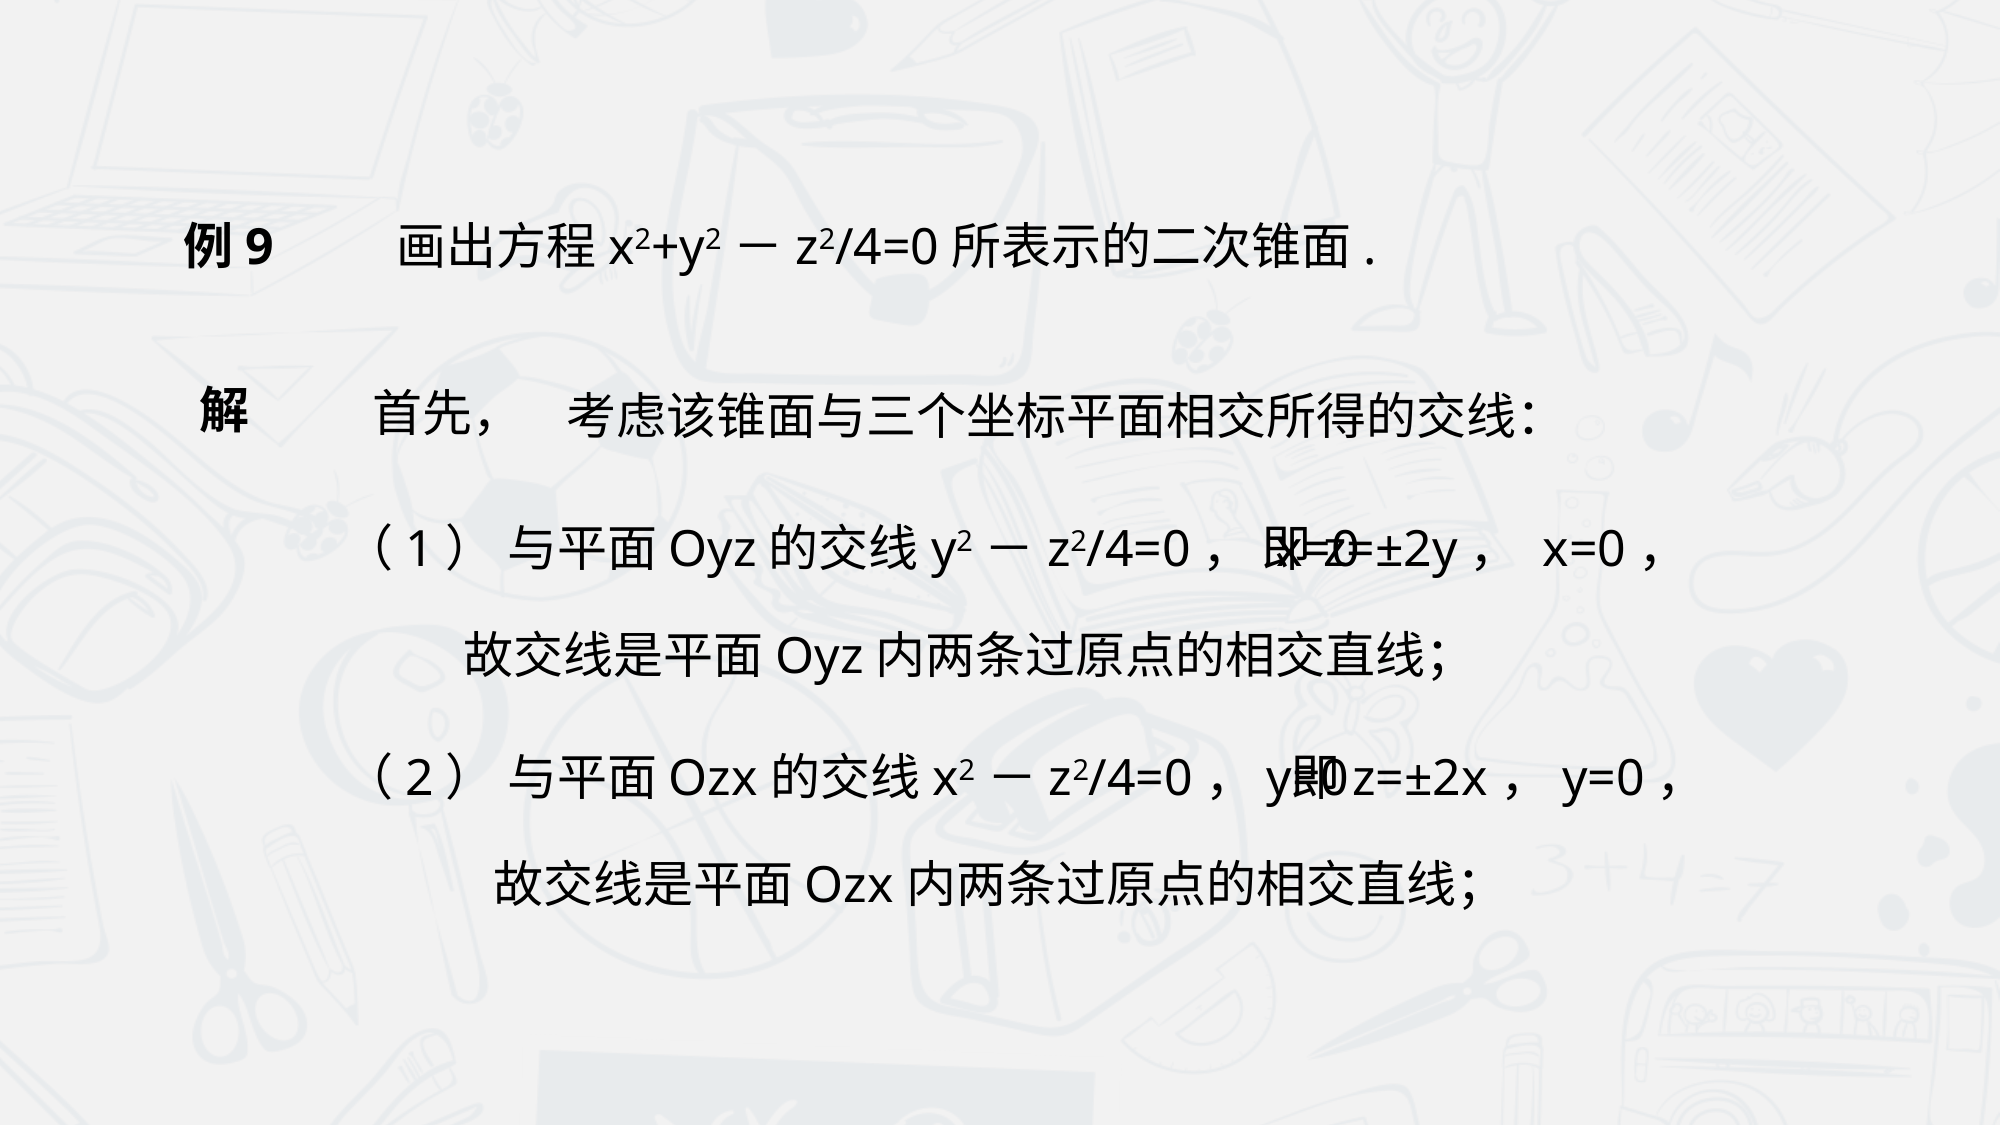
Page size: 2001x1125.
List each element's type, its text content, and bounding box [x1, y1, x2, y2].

text_box 即z=±2y， x=0， [1202, 531, 2000, 585]
text_box （1） 与平面Oyz的交线y2－z2/4=0， x=0 [284, 531, 1202, 585]
text_box 例9 [0, 229, 889, 282]
text_box 首先， [314, 396, 1910, 449]
text_box （2） 与平面Ozx的交线x2－z2/4=0，y=0 [284, 760, 1232, 813]
text_box 即z=±2x，y=0， [1232, 760, 2000, 813]
text_box 考虑该锥面与三个坐标平面相交所得的交线： [507, 399, 2000, 453]
text_box 故交线是平面Ozx内两条过原点的相交直线； [434, 867, 2000, 920]
text_box 故交线是平面Oyz内两条过原点的相交直线； [405, 638, 2000, 692]
text_box 画出方程x2+y2－z2/4=0所表示的二次锥面. [889, 229, 1910, 282]
text_box 解 [0, 393, 1000, 446]
